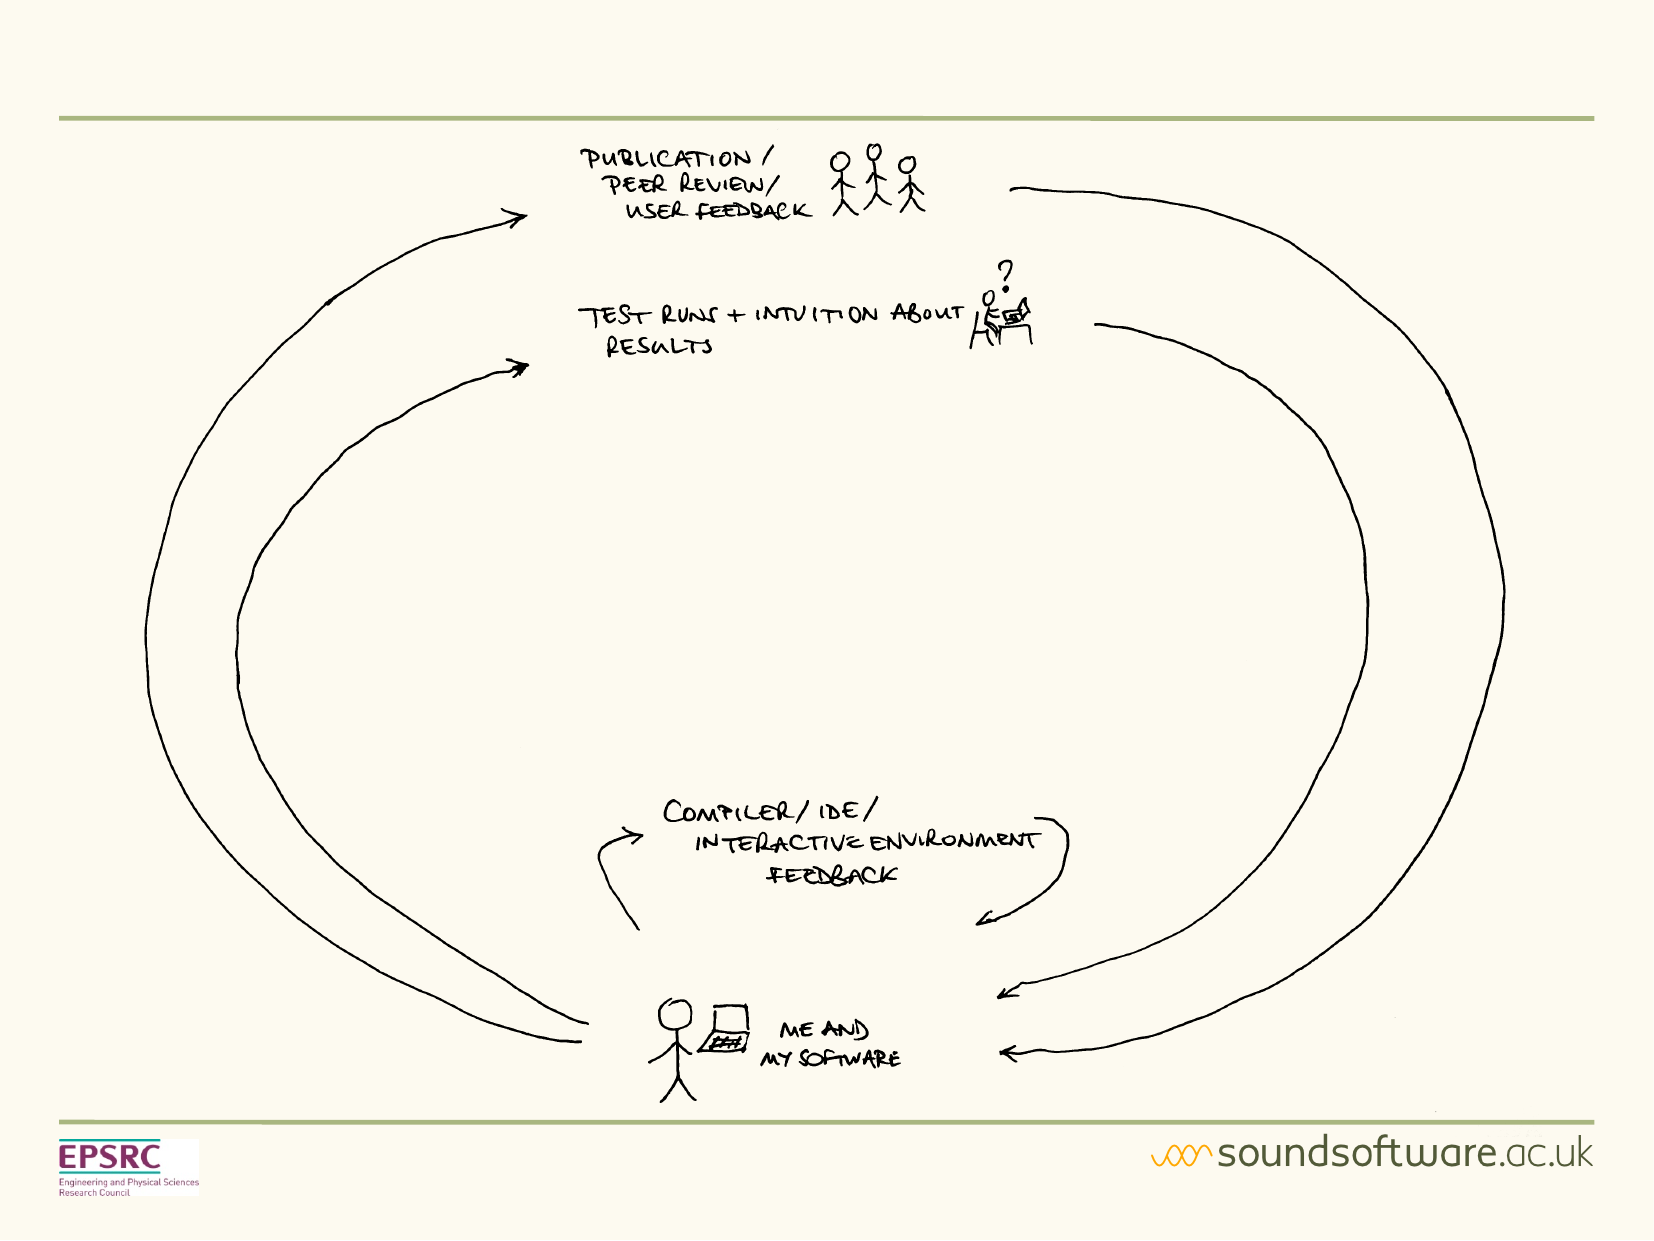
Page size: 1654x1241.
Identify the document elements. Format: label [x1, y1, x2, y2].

picture [108, 117, 1593, 1167]
picture [59, 1139, 199, 1196]
